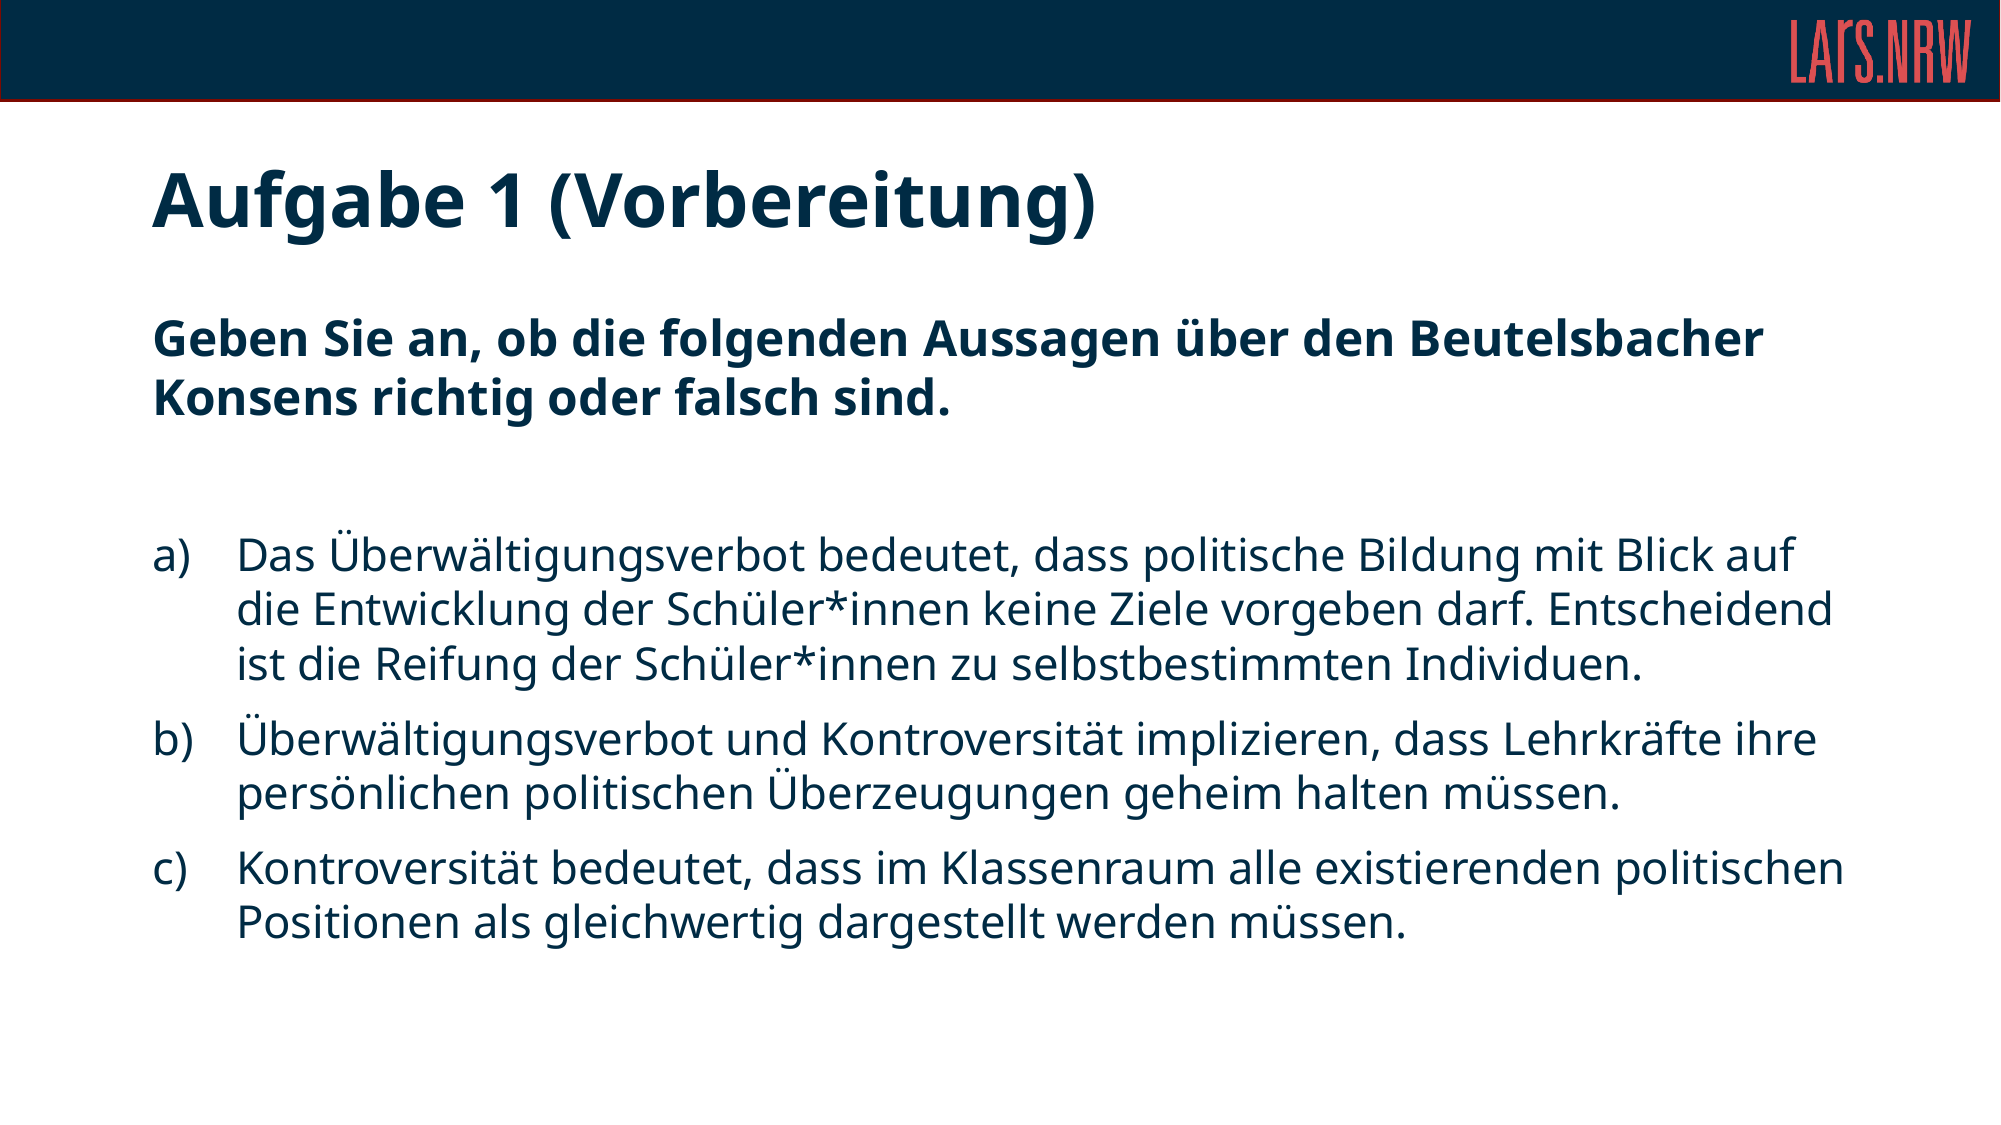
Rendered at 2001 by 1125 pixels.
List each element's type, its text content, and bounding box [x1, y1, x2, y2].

list Geben Sie an, ob die folgenden Aussagen über den Beutelsbacher Konsens richtig oder falsch sind. Das Überwältigungsverbot bedeutet, dass politische Bildung mit Blick auf die Entwicklung der Schüler*innen keine Ziele vorgeben darf. Entscheidend ist die Reifung der Schüler*innen zu selbstbestimmten Individuen. Überwältigungsverbot und Kontroversität implizieren, dass Lehrkräfte ihre persönlichen politischen Überzeugungen geheim halten müssen. Kontroversität bedeutet, dass im Klassenraum alle existierenden politischen Positionen als gleichwertig dargestellt werden müssen. [137, 299, 1863, 1014]
picture [1773, 6, 1977, 99]
title Aufgabe 1 (Vorbereitung) [137, 128, 1863, 278]
